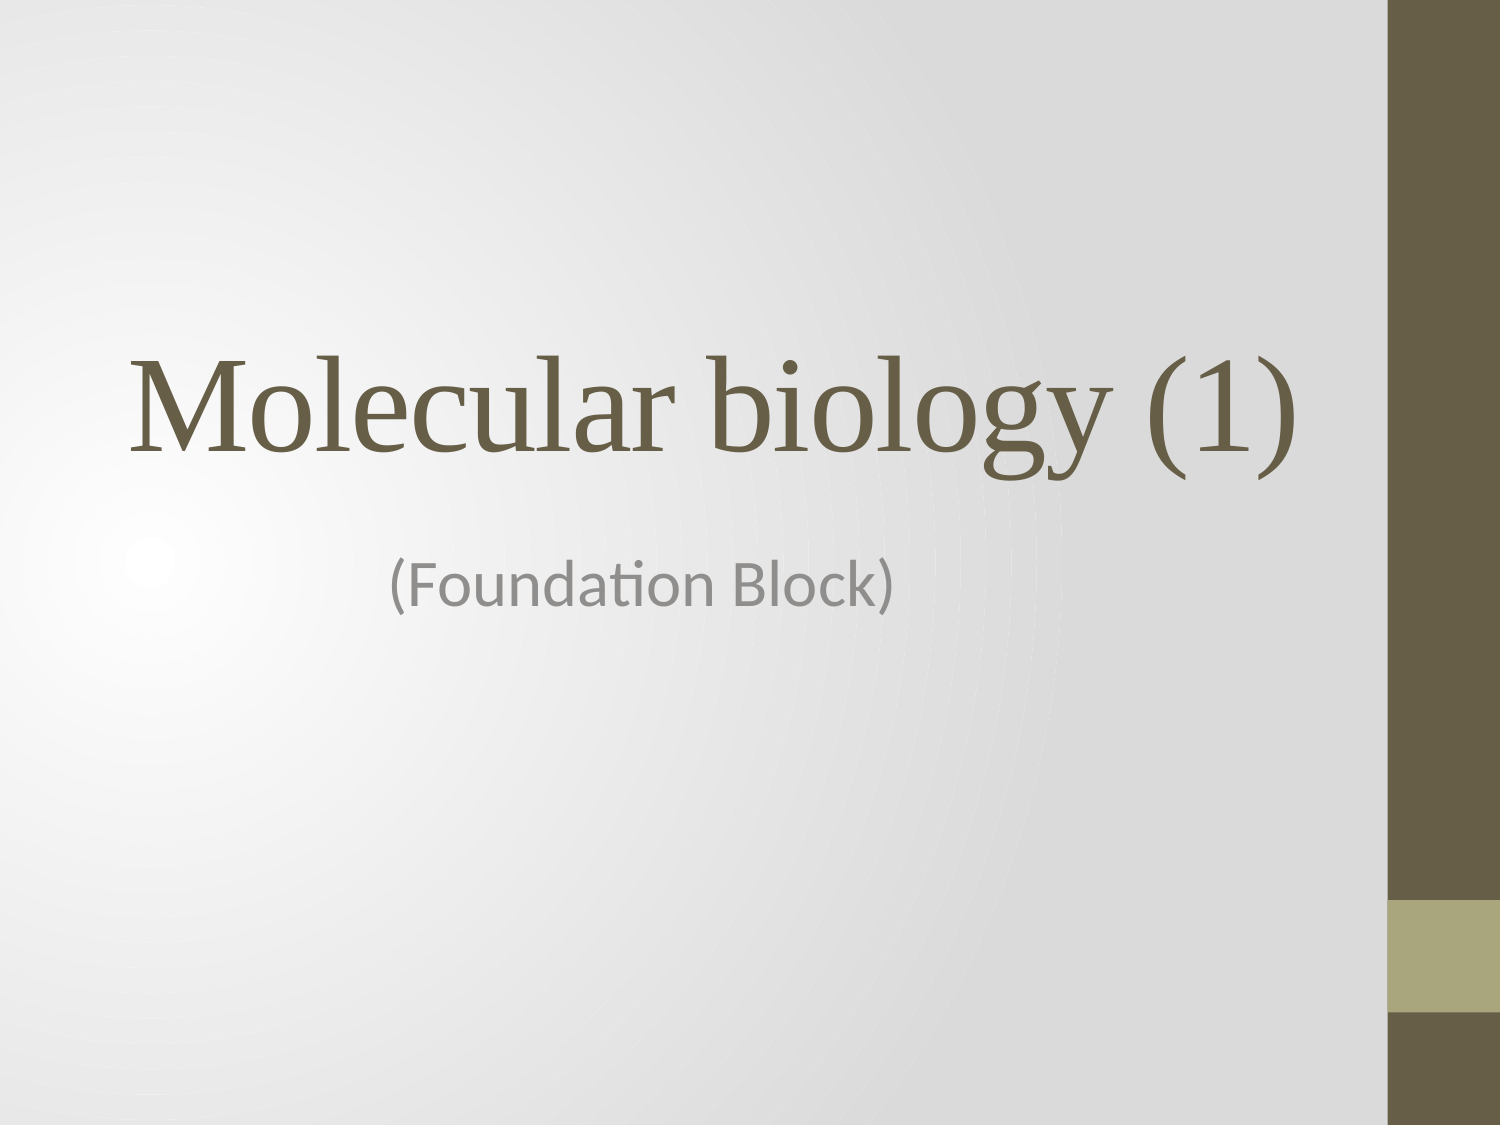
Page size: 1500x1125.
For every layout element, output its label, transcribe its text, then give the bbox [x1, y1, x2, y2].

subtitle (Foundation Block) [112, 532, 1173, 911]
title Molecular biology (1) [112, 60, 1350, 487]
